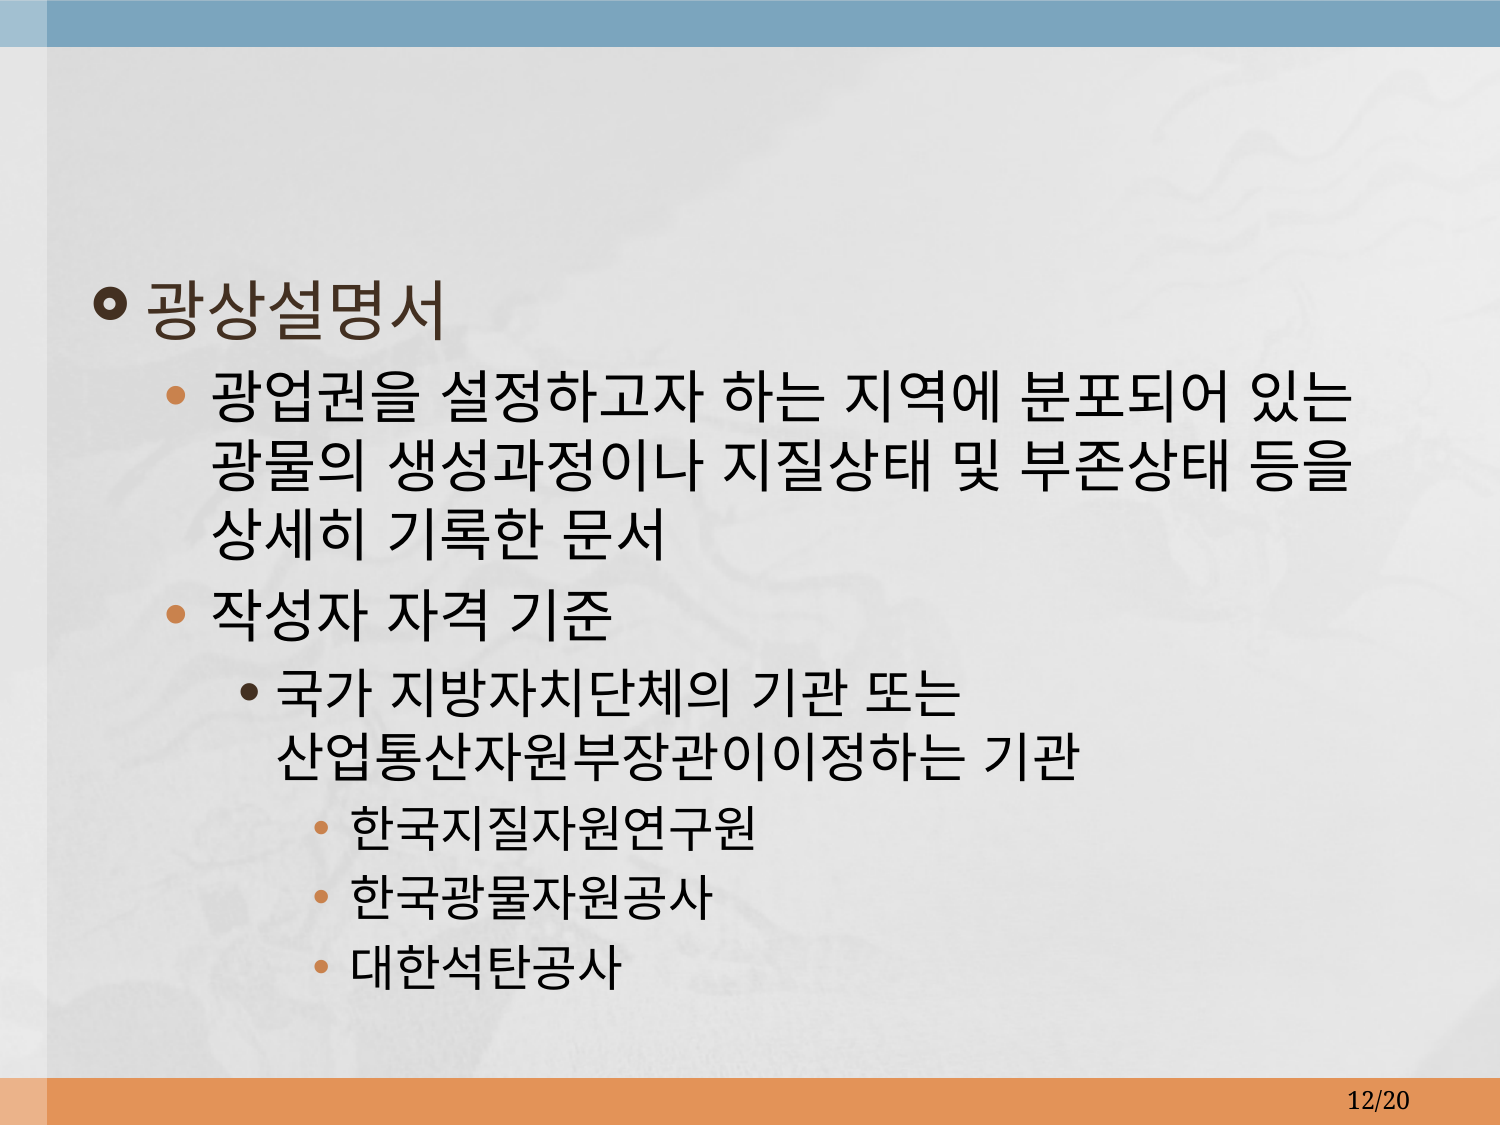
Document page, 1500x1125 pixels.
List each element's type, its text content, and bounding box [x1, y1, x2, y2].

slide_number 12 [1074, 1078, 1425, 1125]
list 광상설명서 광업권을 설정하고자 하는 지역에 분포되어 있는 광물의 생성과정이나 지질상태 및 부존상태 등을 상세히 기록한 문서 작성자 자격 기준 국가 지방자치단체의 기관 또는 산업통산자원부장관이이정하는 기관 한국지질자원연구원 한국광물자원공사 대한석탄공사 [75, 262, 1425, 1005]
